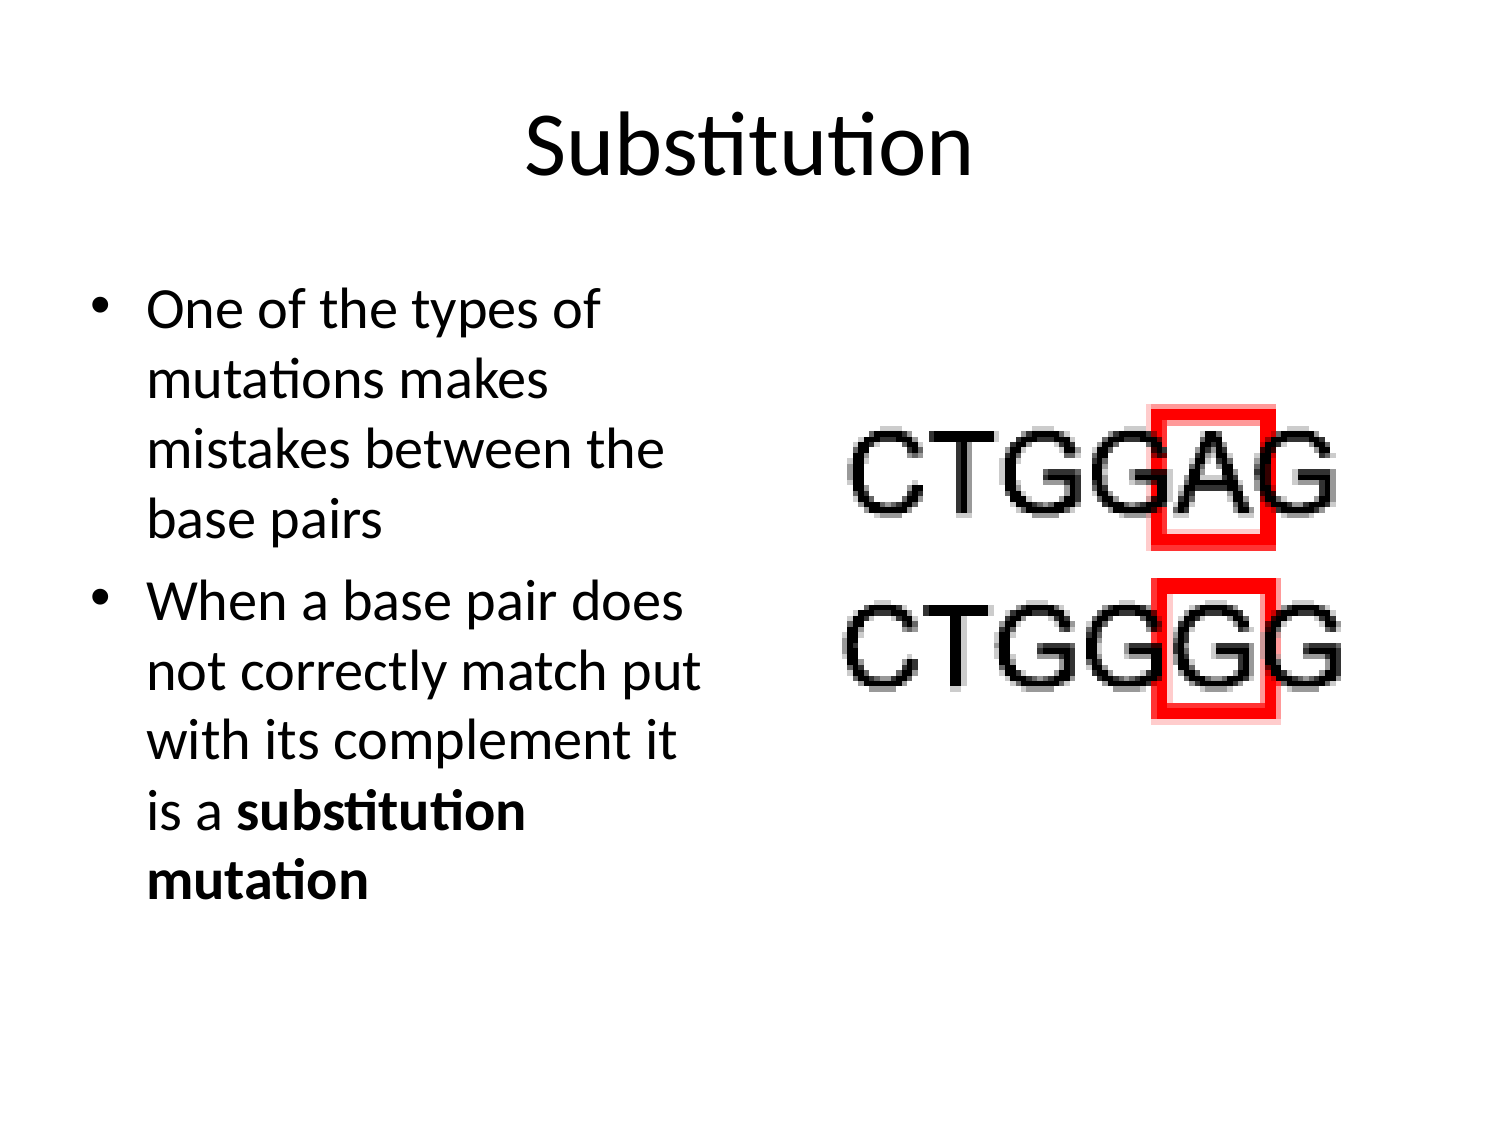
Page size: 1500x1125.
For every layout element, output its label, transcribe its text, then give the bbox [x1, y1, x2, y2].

picture [837, 399, 1347, 726]
list One of the types of mutations makes mistakes between the base pairs When a base pair does not correctly match put with its complement it is a substitution mutation [75, 262, 738, 1005]
title Substitution [75, 45, 1425, 233]
